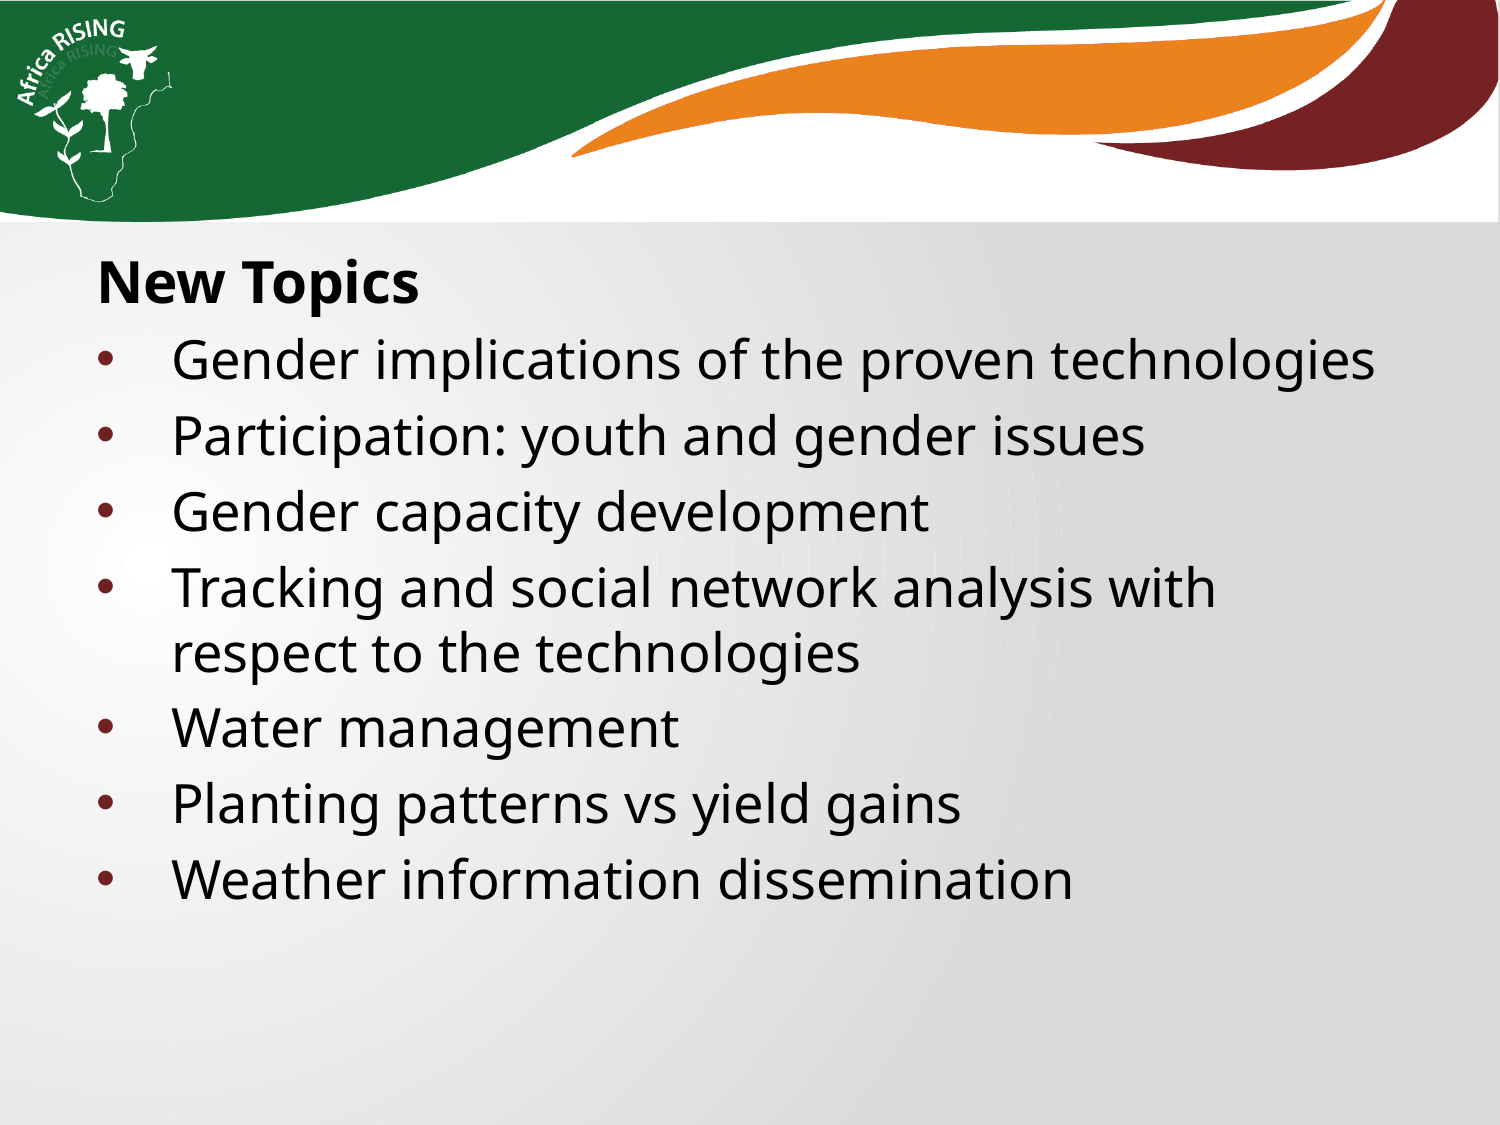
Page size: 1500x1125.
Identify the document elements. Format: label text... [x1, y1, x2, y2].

list New Topics Gender implications of the proven technologies Participation: youth and gender issues Gender capacity development Tracking and social network analysis with respect to the technologies Water management Planting patterns vs yield gains Weather information dissemination [62, 237, 1413, 1013]
picture [0, 0, 1499, 222]
